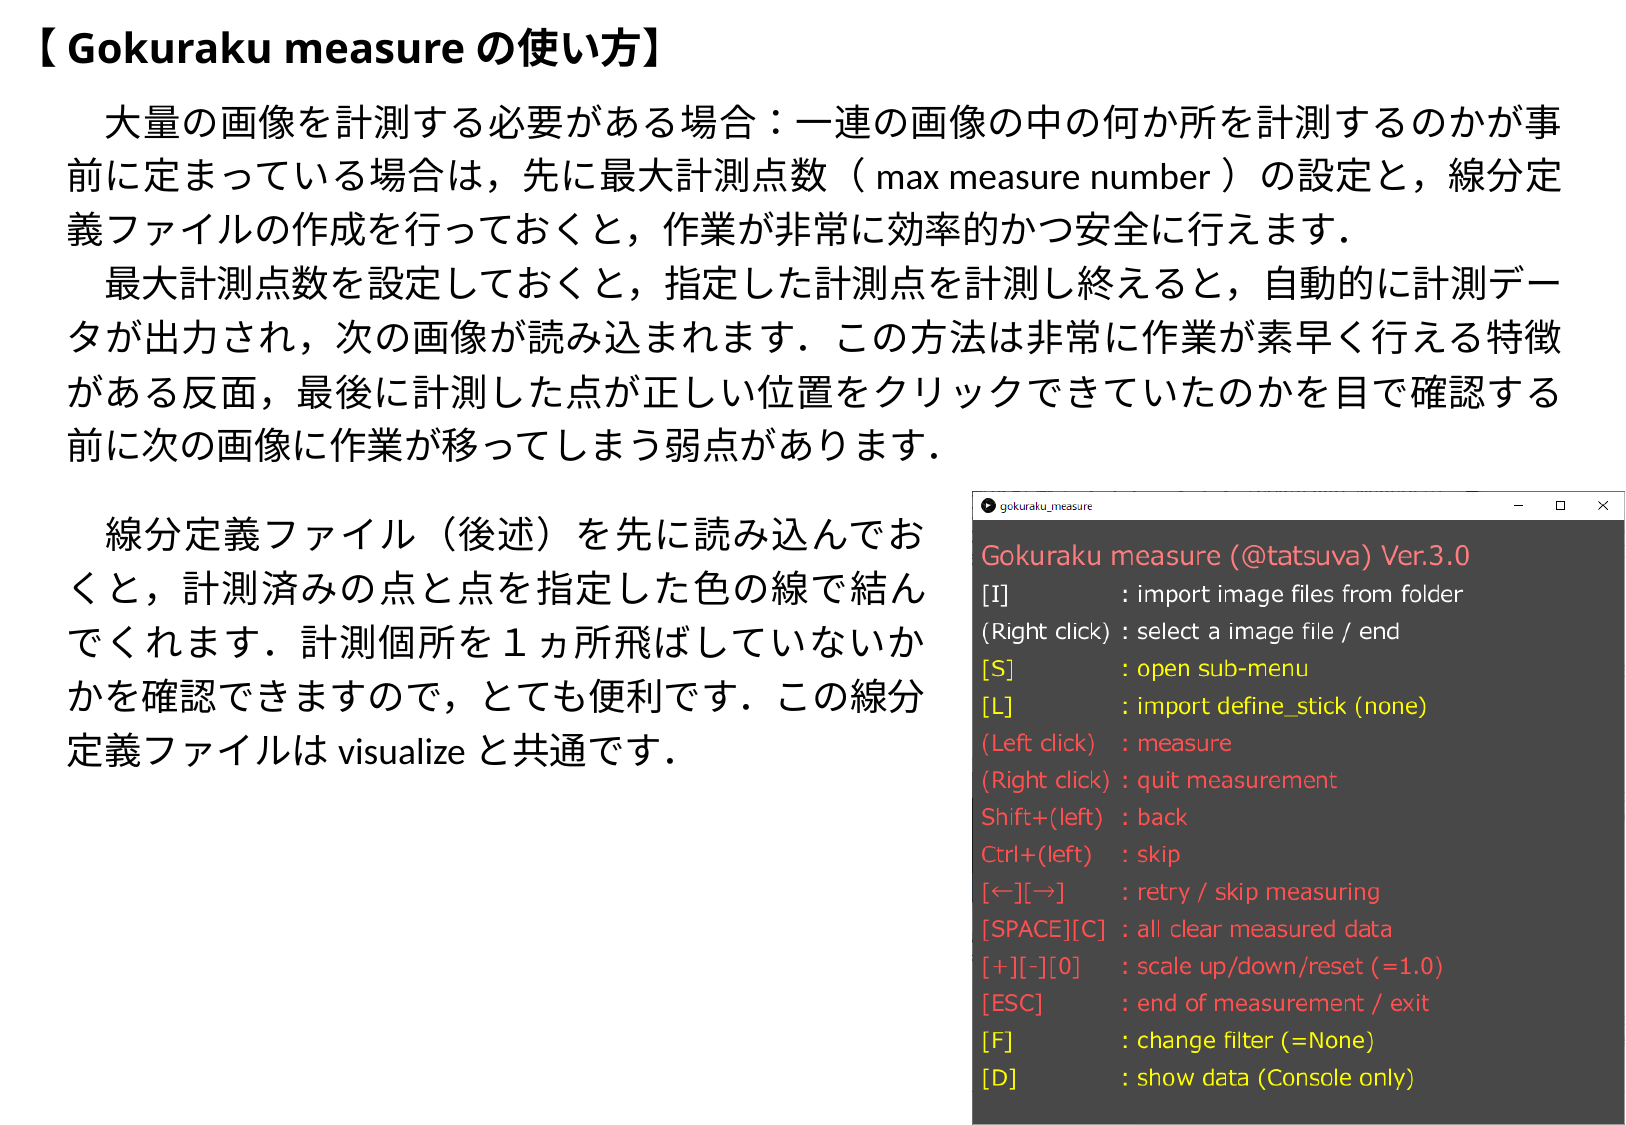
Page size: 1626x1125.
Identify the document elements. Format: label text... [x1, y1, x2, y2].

text_box 大量の画像を計測する必要がある場合：一連の画像の中の何か所を計測するのかが事前に定まっている場合は，先に最大計測点数（max measure number）の設定と，線分定義ファイルの作成を行っておくと，作業が非常に効率的かつ安全に行えます． 最大計測点数を設定しておくと，指定した計測点を計測し終えると，自動的に計測データが出力され，次の画像が読み込まれます．この方法は非常に作業が素早く行える特徴がある反面，最後に計測した点が正しい位置をクリックできていたのかを目で確認する前に次の画像に作業が移ってしまう弱点があります． [51, 82, 1578, 475]
text_box 線分定義ファイル（後述）を先に読み込んでおくと，計測済みの点と点を指定した色の線で結んでくれます．計測個所を１ヵ所飛ばしていないかかを確認できますので，とても便利です．この線分定義ファイルはvisualizeと共通です． [51, 494, 941, 780]
picture [972, 491, 1625, 1125]
title 【Gokuraku measureの使い方】 [0, 0, 1625, 101]
